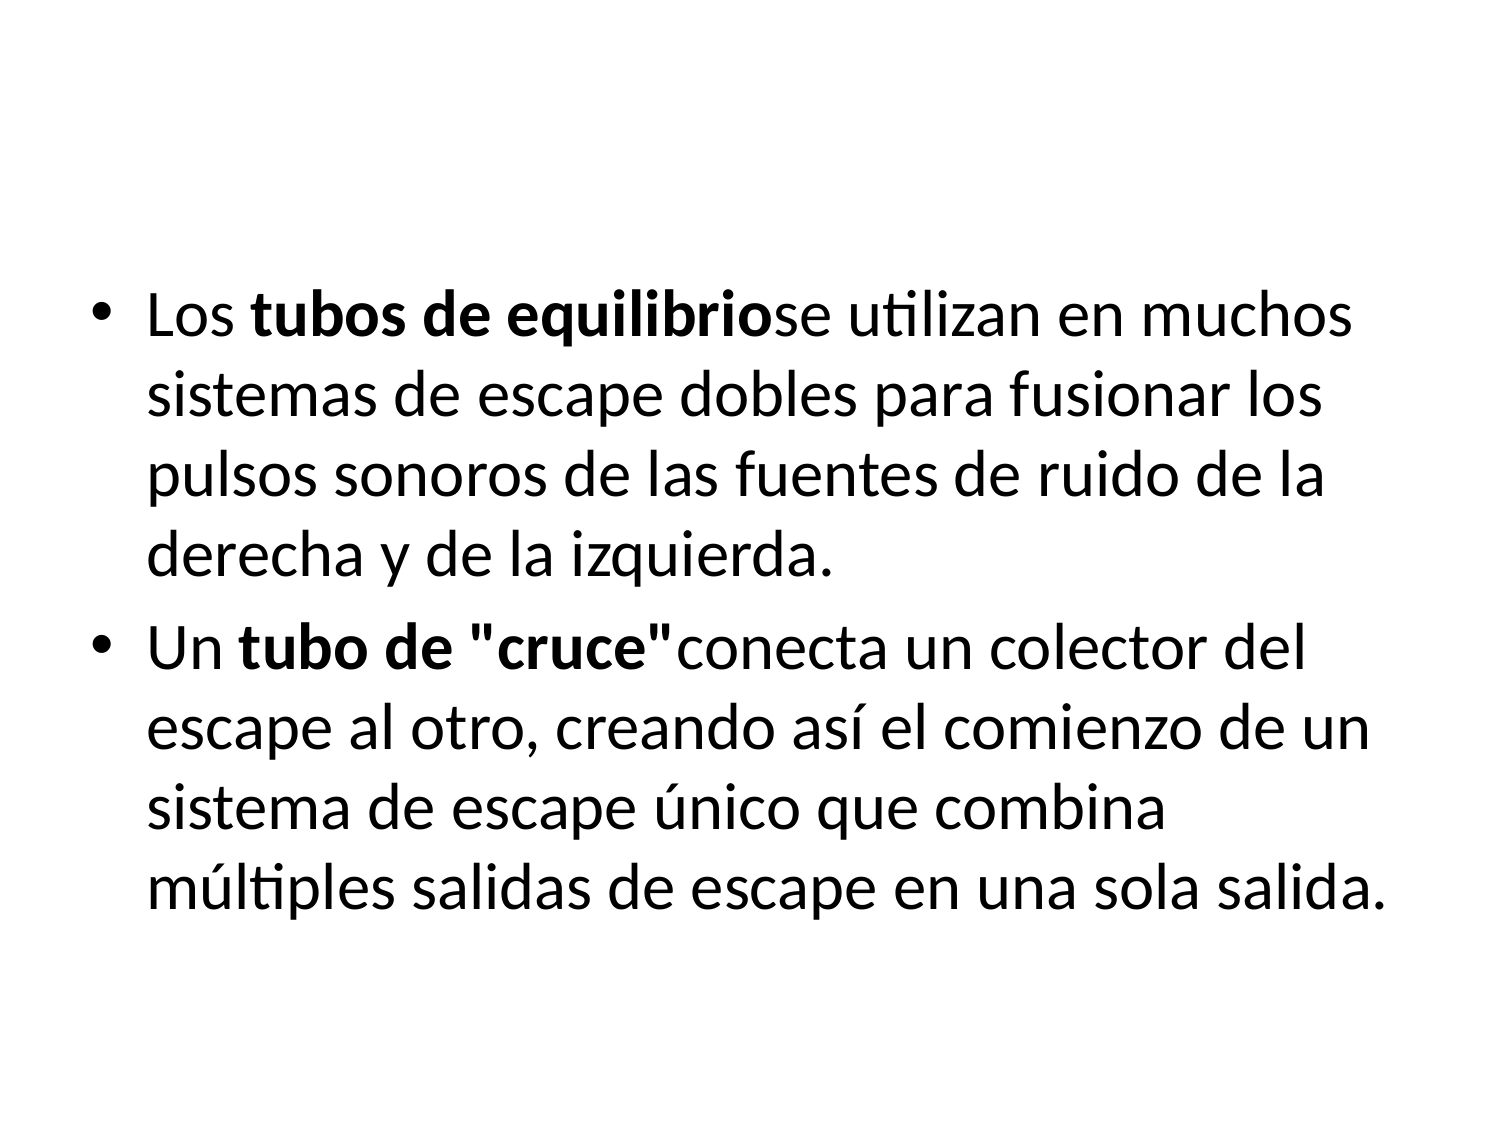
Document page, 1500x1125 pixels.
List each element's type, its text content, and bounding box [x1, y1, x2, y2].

list Los tubos de equilibriose utilizan en muchos sistemas de escape dobles para fusionar los pulsos sonoros de las fuentes de ruido de la derecha y de la izquierda. Un tubo de "cruce"conecta un colector del escape al otro, creando así el comienzo de un sistema de escape único que combina múltiples salidas de escape en una sola salida. [75, 262, 1425, 1005]
